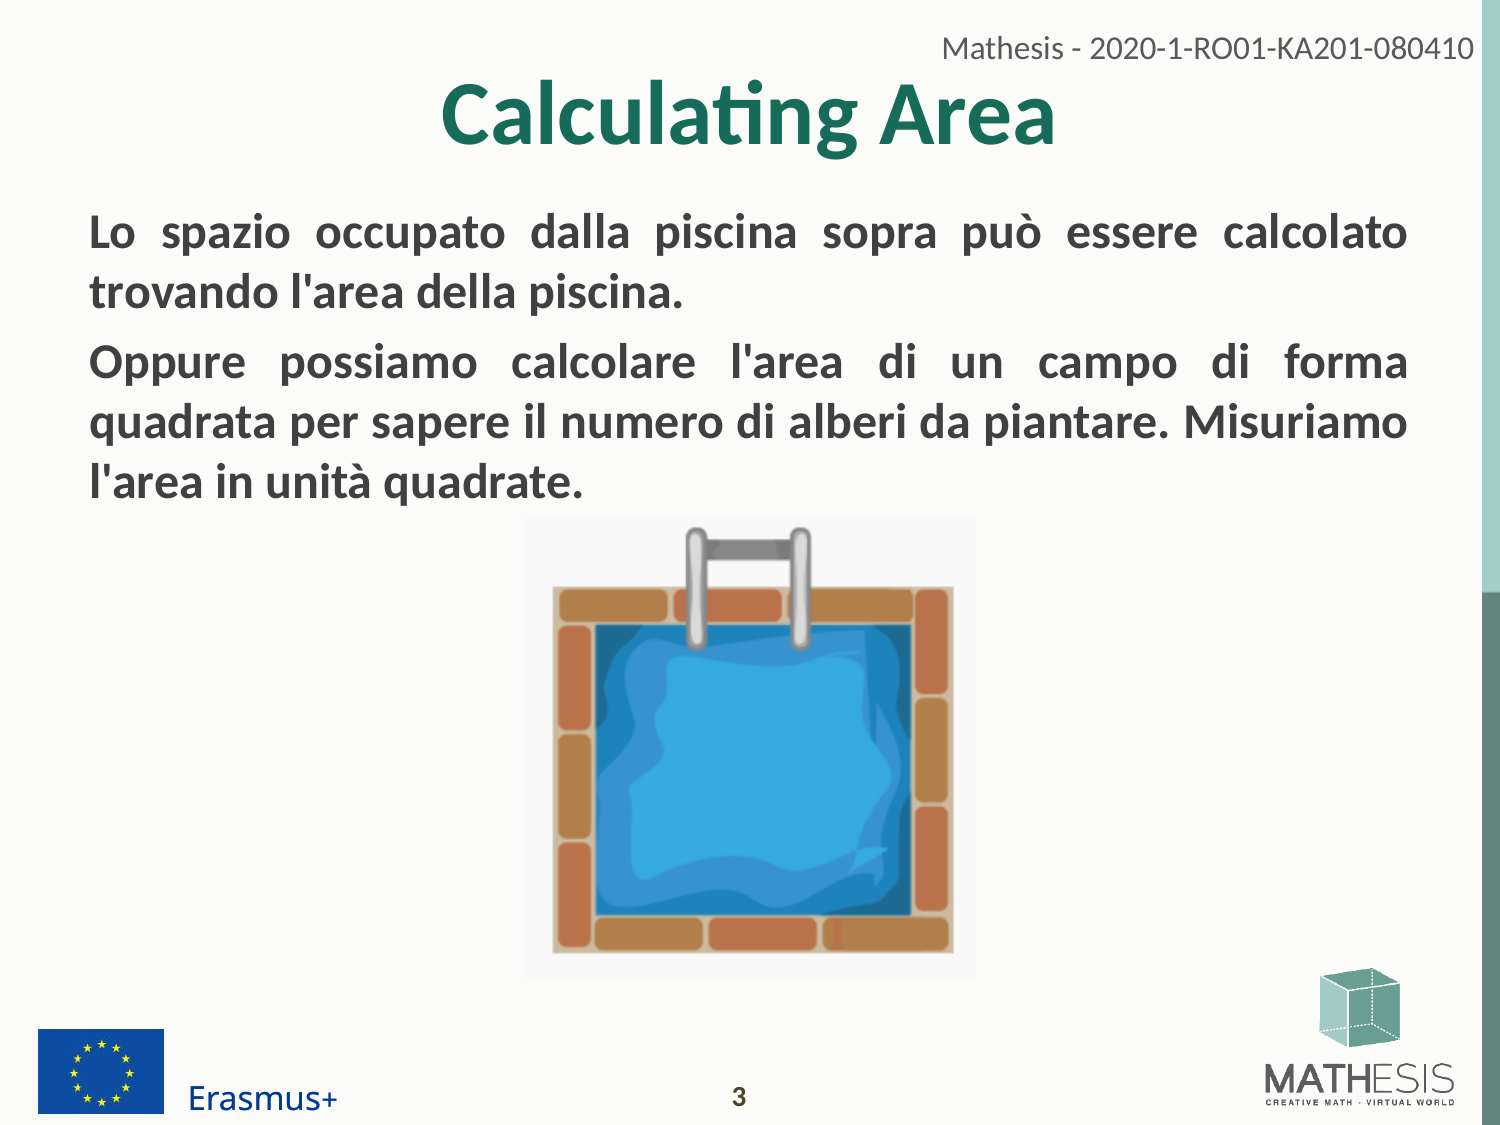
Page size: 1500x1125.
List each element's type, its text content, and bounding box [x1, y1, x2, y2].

picture [38, 1029, 164, 1114]
list Lo spazio occupato dalla piscina sopra può essere calcolato trovando l'area della piscina. Oppure possiamo calcolare l'area di un campo di forma quadrata per sapere il numero di alberi da piantare. Misuriamo l'area in unità quadrate. [75, 191, 1425, 934]
picture [523, 514, 977, 978]
title Calculating Area [75, 45, 1425, 191]
